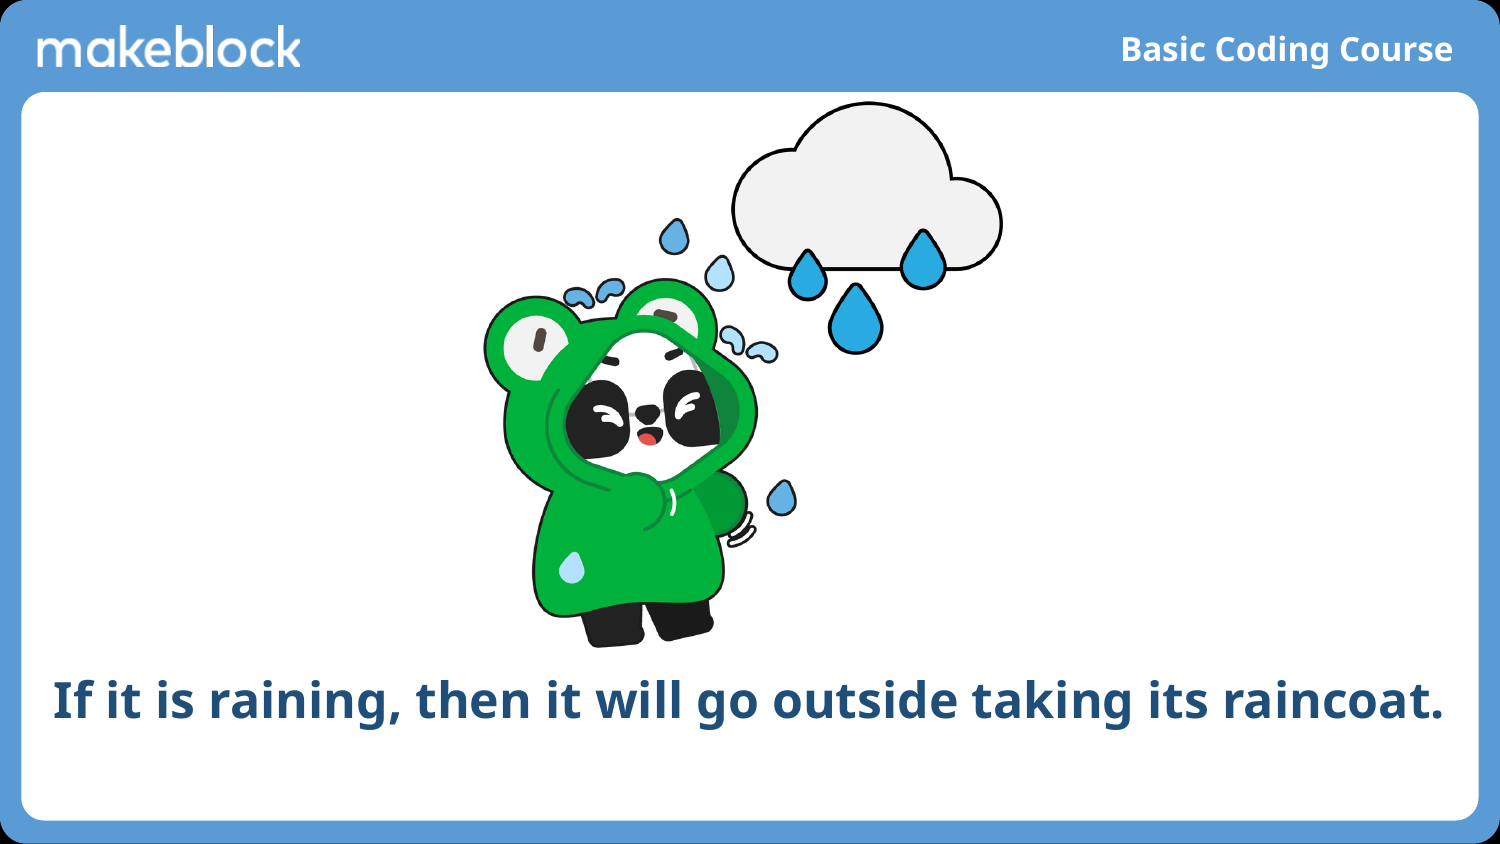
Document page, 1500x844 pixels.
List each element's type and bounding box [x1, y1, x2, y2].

text_box [0, 0, 1500, 844]
picture [483, 101, 1003, 648]
